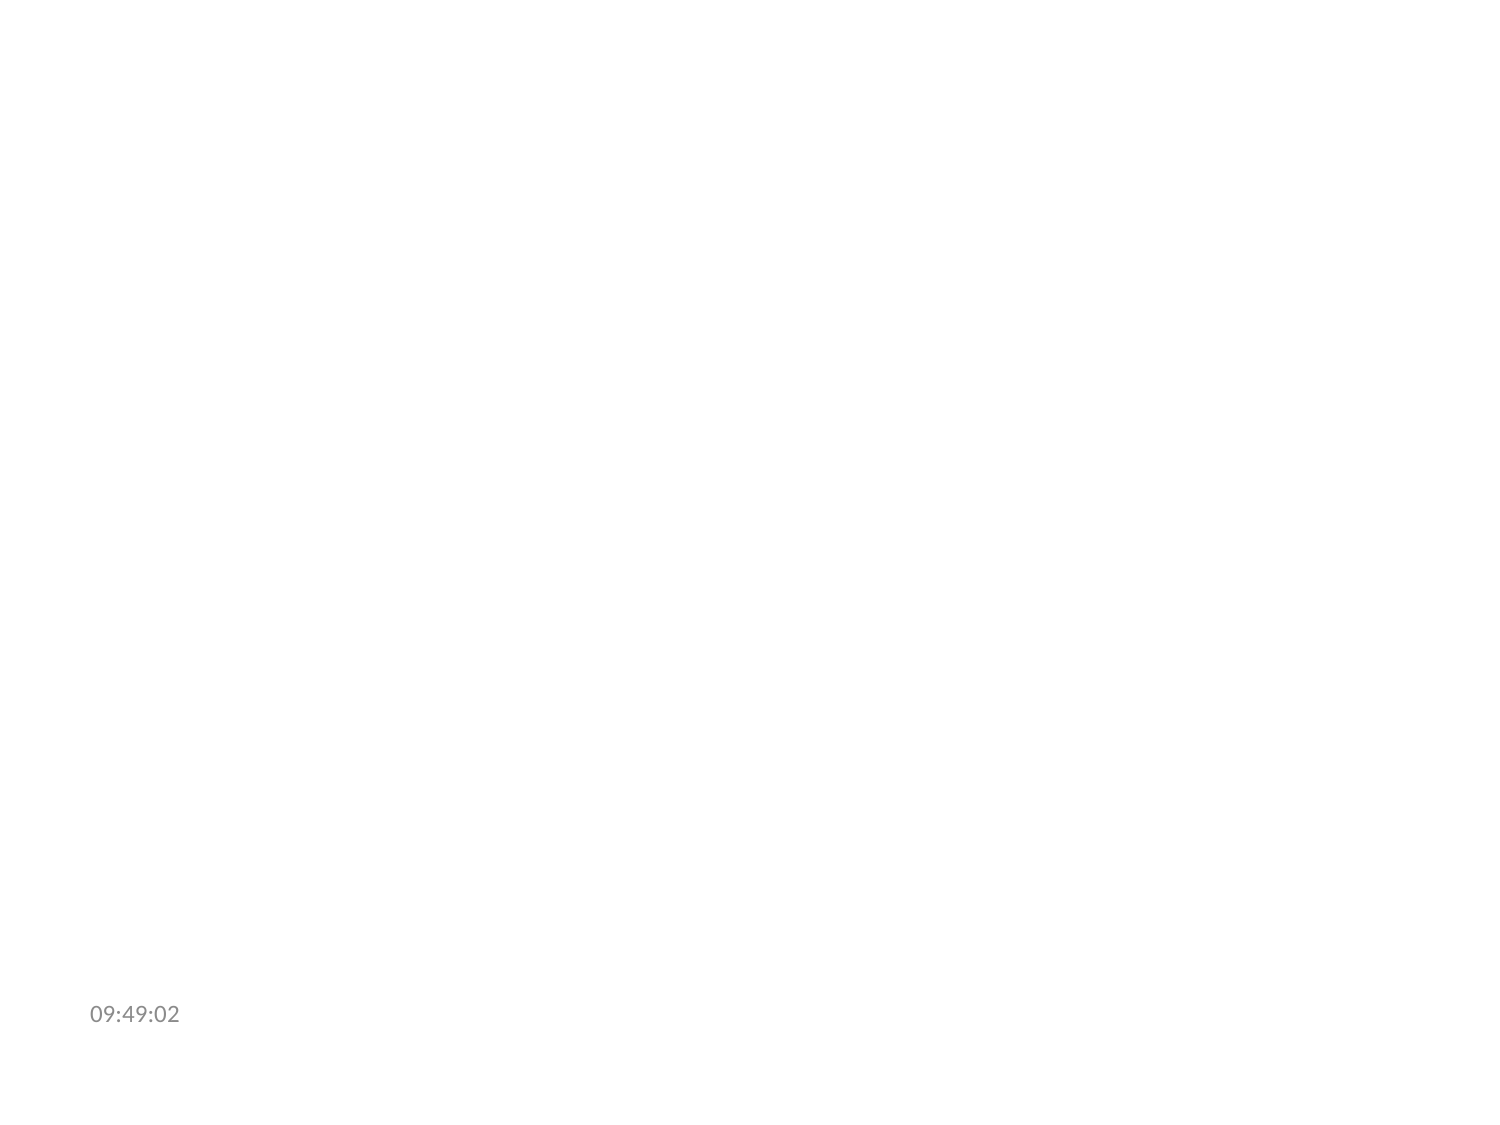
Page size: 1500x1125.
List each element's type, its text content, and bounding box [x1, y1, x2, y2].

text_box 15:35:09 [75, 982, 425, 1043]
